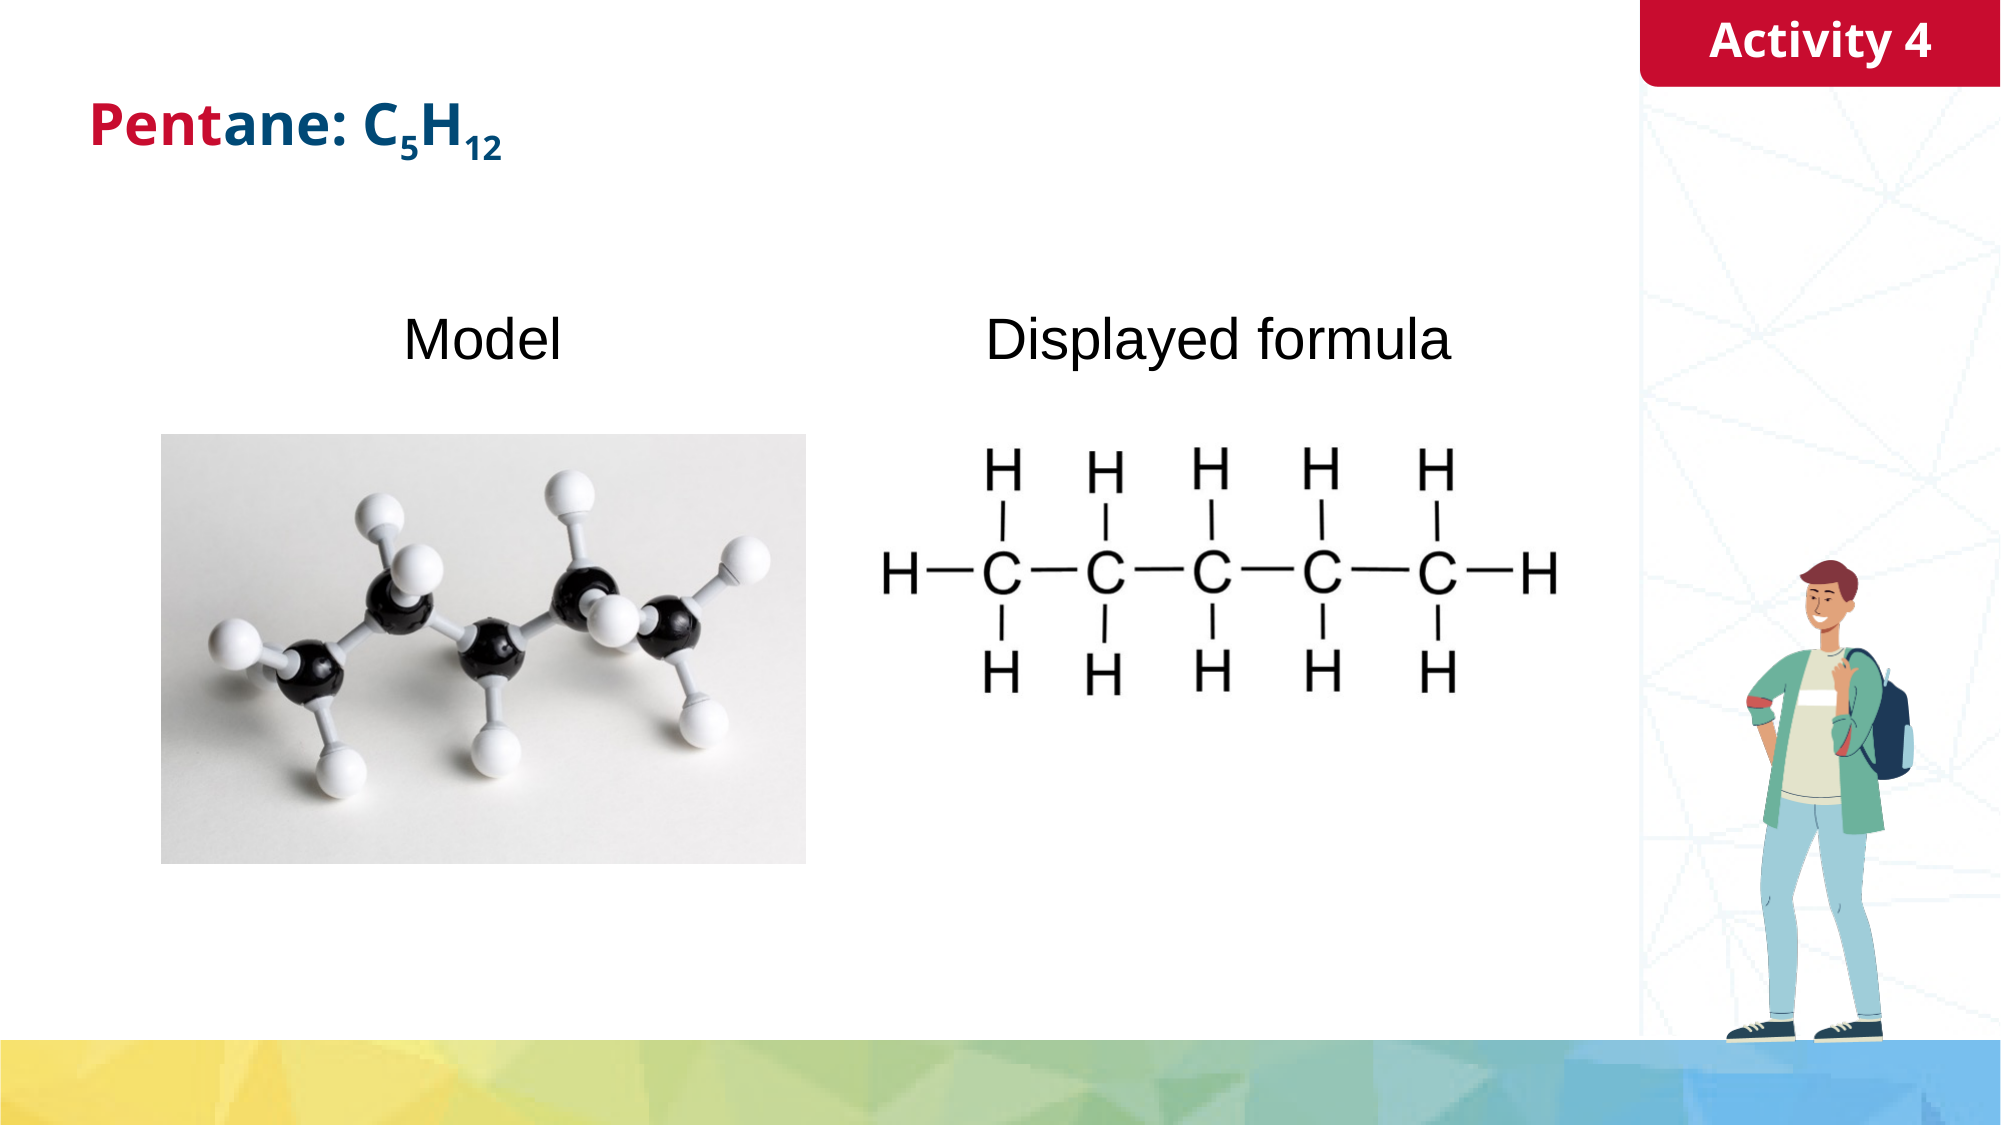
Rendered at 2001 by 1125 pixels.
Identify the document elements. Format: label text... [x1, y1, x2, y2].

title Pentane: C5H12 [88, 88, 1566, 161]
text_box Displayed formula [944, 314, 1494, 387]
text_box Model [208, 314, 758, 387]
picture [871, 434, 1572, 719]
picture [0, 0, 2001, 1125]
picture [161, 434, 806, 864]
